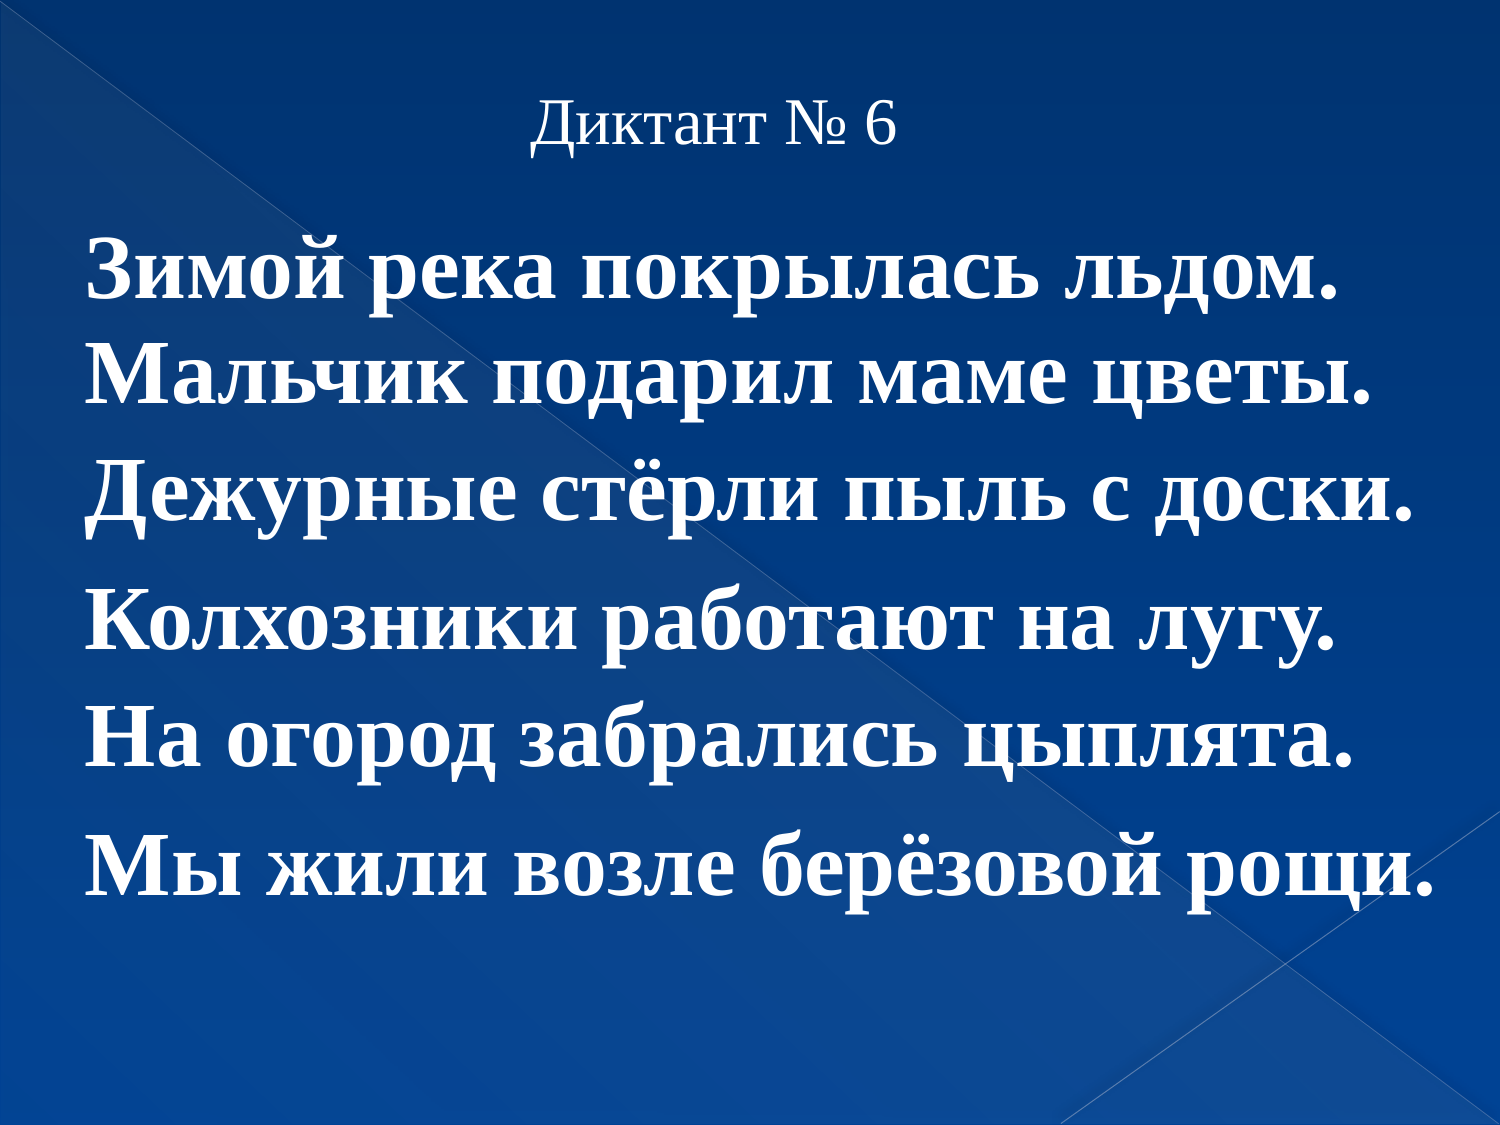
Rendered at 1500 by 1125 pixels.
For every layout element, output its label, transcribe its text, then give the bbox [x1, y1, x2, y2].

text_box Диктант № 6 [515, 70, 1067, 165]
text_box Зимой река покрылась льдом. [70, 199, 1430, 304]
text_box Мы жили возле берёзовой рощи. [70, 796, 1454, 922]
text_box Мальчик подарил маме цветы. [70, 304, 1430, 421]
text_box Дежурные стёрли пыль с доски. [70, 421, 1500, 547]
text_box Колхозники работают на лугу. [70, 550, 1418, 667]
text_box На огород забрались цыплята. [70, 667, 1465, 793]
